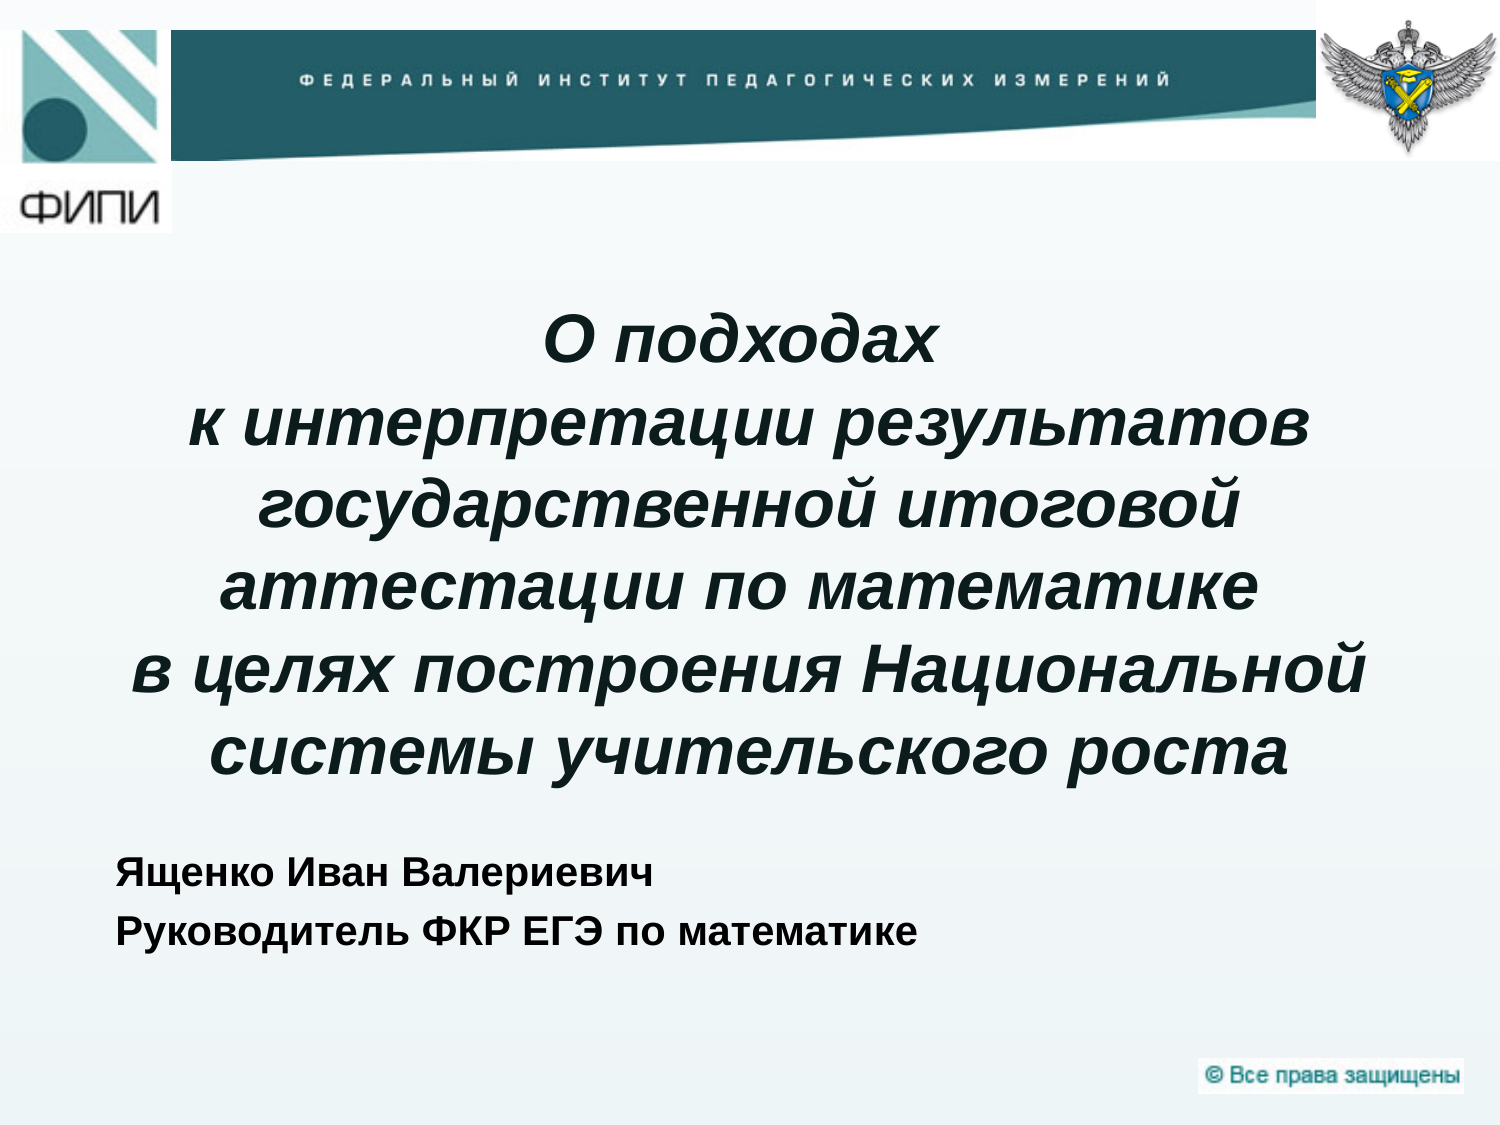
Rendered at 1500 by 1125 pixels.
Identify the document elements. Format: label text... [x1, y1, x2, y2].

picture [1198, 1058, 1464, 1094]
picture [0, 0, 1500, 233]
title О подходах к интерпретации результатов государственной итоговой аттестации по математике в целях построения Национальной системы учительского роста [41, 420, 1459, 663]
subtitle Ященко Иван Валериевич Руководитель ФКР ЕГЭ по математике [100, 837, 1151, 1125]
